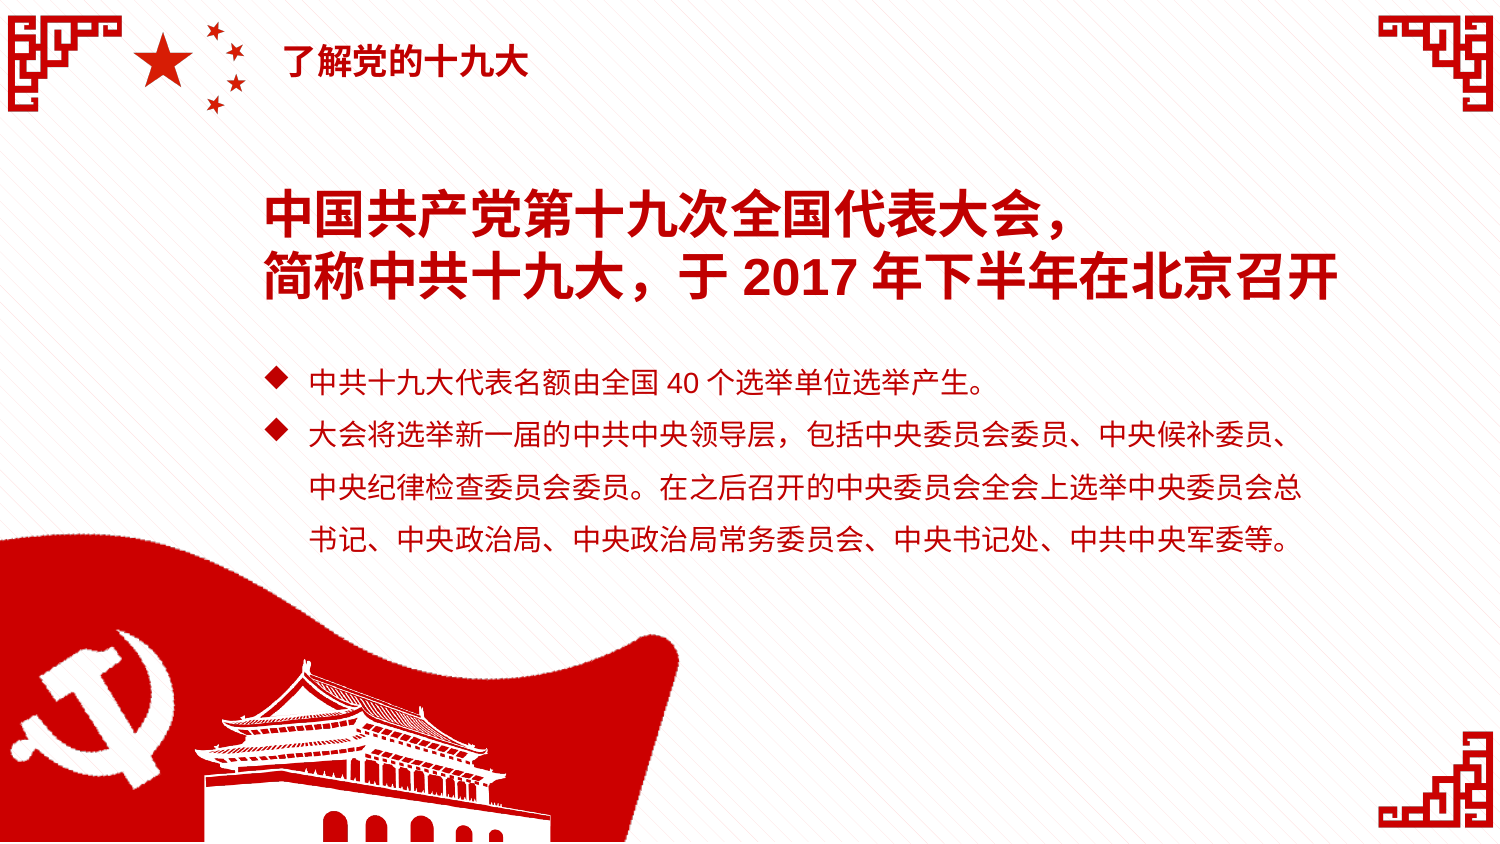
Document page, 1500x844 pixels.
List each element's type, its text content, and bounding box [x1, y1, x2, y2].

picture [1370, 0, 1500, 130]
picture [0, 0, 254, 132]
text_box 中共十九大代表名额由全国40个选举单位选举产生。 大会将选举新一届的中共中央领导层，包括中央委员会委员、中央候补委员、中央纪律检查委员会委员。在之后召开的中央委员会全会上选举中央委员会总书记、中央政治局、中央政治局常务委员会、中央书记处、中共中央军委等。 [247, 339, 1346, 564]
text_box 中国共产党第十九次全国代表大会， 简称中共十九大，于2017年下半年在北京召开 [247, 173, 1434, 314]
text_box 了解党的十九大 [266, 32, 546, 90]
picture [1370, 713, 1500, 844]
picture [0, 482, 737, 842]
